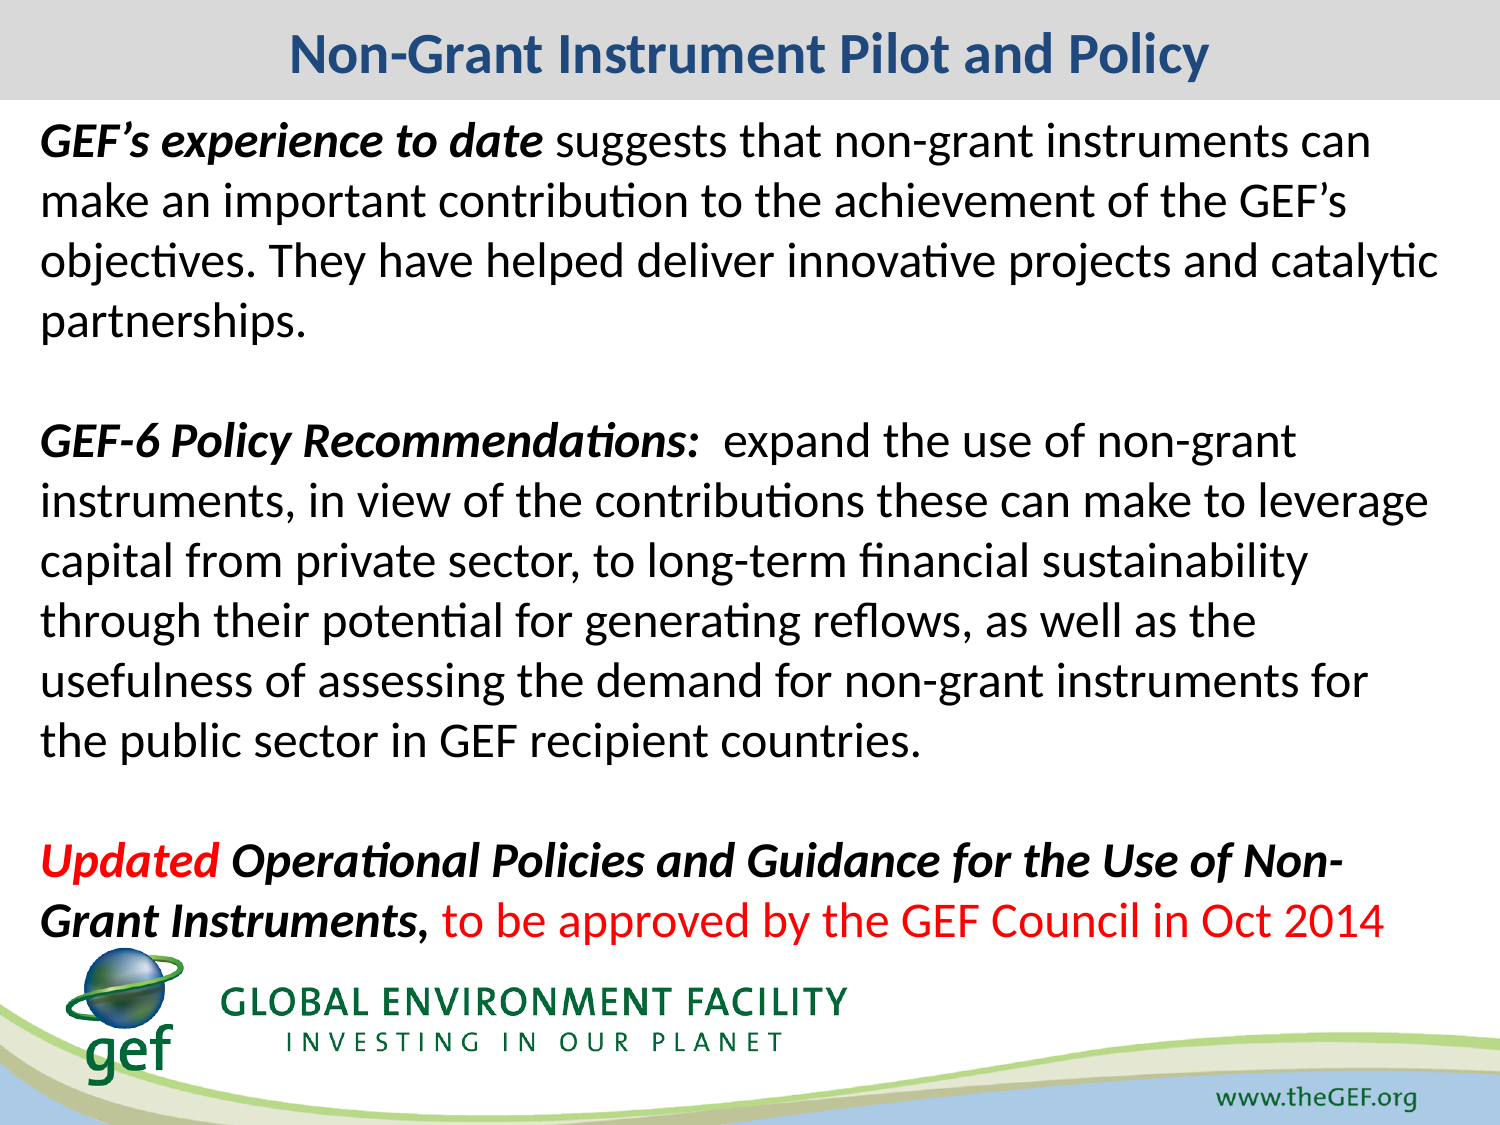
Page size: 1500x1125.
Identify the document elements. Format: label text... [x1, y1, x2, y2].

text_box Non-Grant Instrument Pilot and Policy [0, 0, 1500, 100]
picture [0, 920, 1500, 1125]
list GEF’s experience to date suggests that non-grant instruments can make an important contribution to the achievement of the GEF’s objectives. They have helped deliver innovative projects and catalytic partnerships. GEF-6 Policy Recommendations: expand the use of non-grant instruments, in view of the contributions these can make to leverage capital from private sector, to long-term financial sustainability through their potential for generating reflows, as well as the usefulness of assessing the demand for non-grant instruments for the public sector in GEF recipient countries. Updated Operational Policies and Guidance for the Use of Non-Grant Instruments, to be approved by the GEF Council in Oct 2014 [24, 100, 1463, 963]
